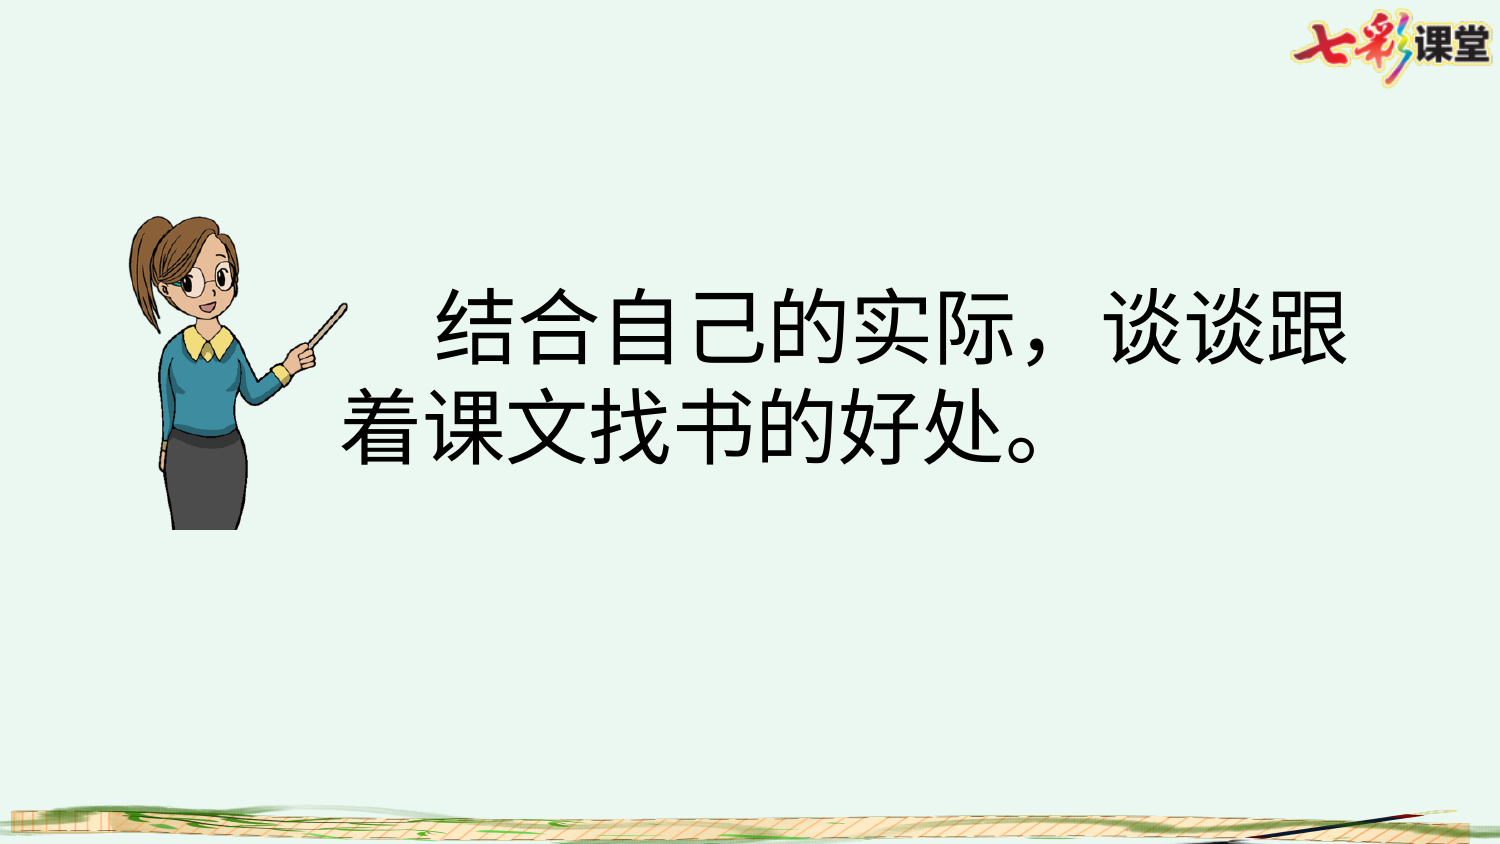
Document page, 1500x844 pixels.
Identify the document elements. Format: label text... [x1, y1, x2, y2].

picture [128, 215, 348, 530]
text_box 结合自己的实际，谈谈跟着课文找书的好处。 [354, 268, 1388, 483]
picture [1289, 8, 1495, 89]
picture [0, 732, 1500, 844]
